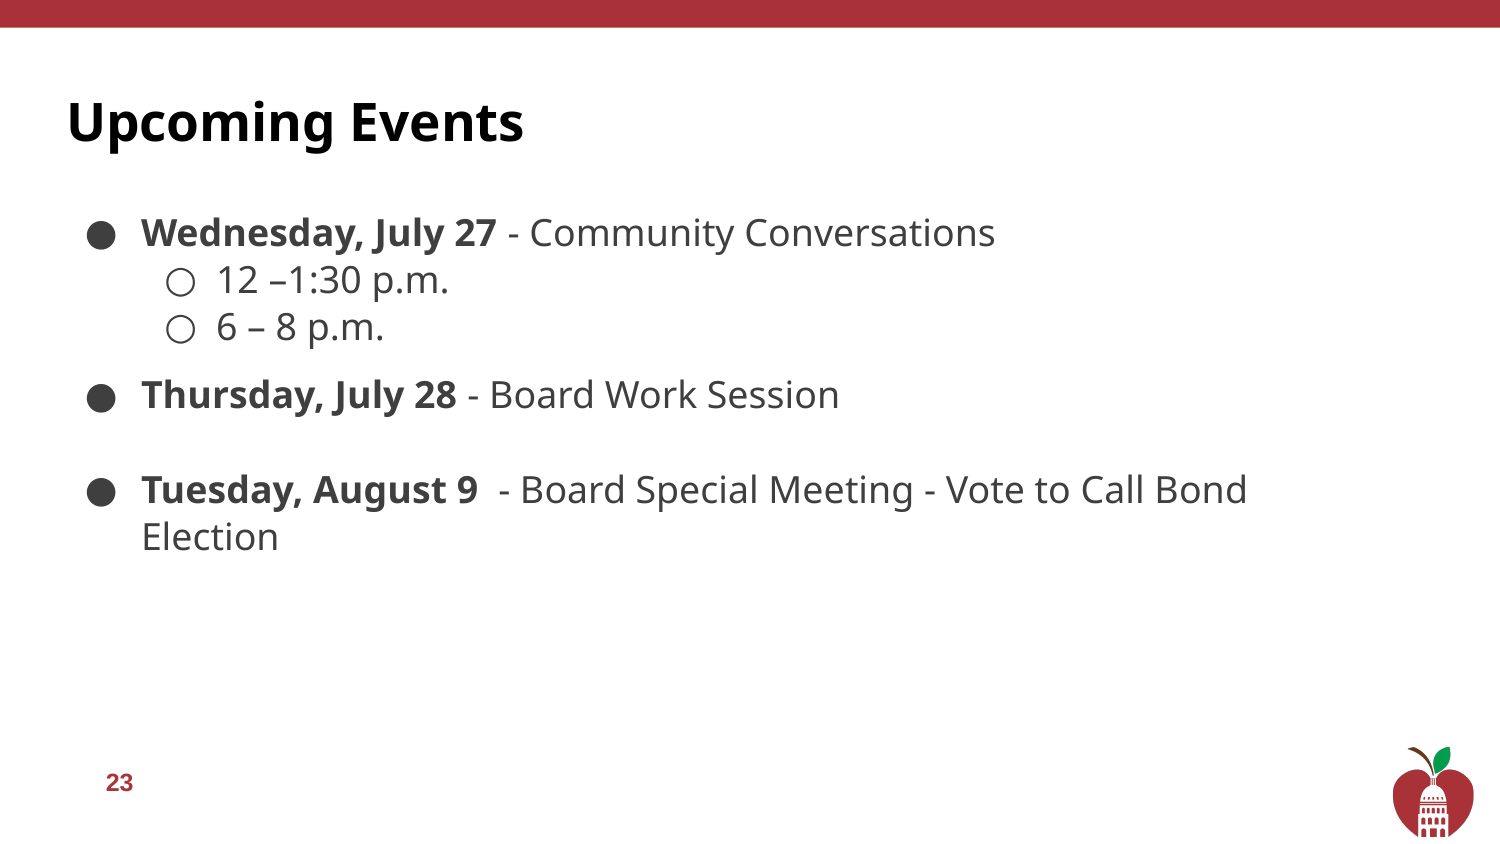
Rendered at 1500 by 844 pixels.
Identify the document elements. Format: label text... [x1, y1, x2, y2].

title Upcoming Events [51, 72, 1449, 167]
text_box [0, 0, 1500, 28]
list Wednesday, July 27 - Community Conversations 12 –1:30 p.m. 6 – 8 p.m. Thursday, July 28 - Board Work Session Tuesday, August 9 - Board Special Meeting - Vote to Call Bond Election [51, 125, 1354, 731]
picture [1385, 744, 1481, 839]
slide_number ‹#› [58, 749, 149, 814]
